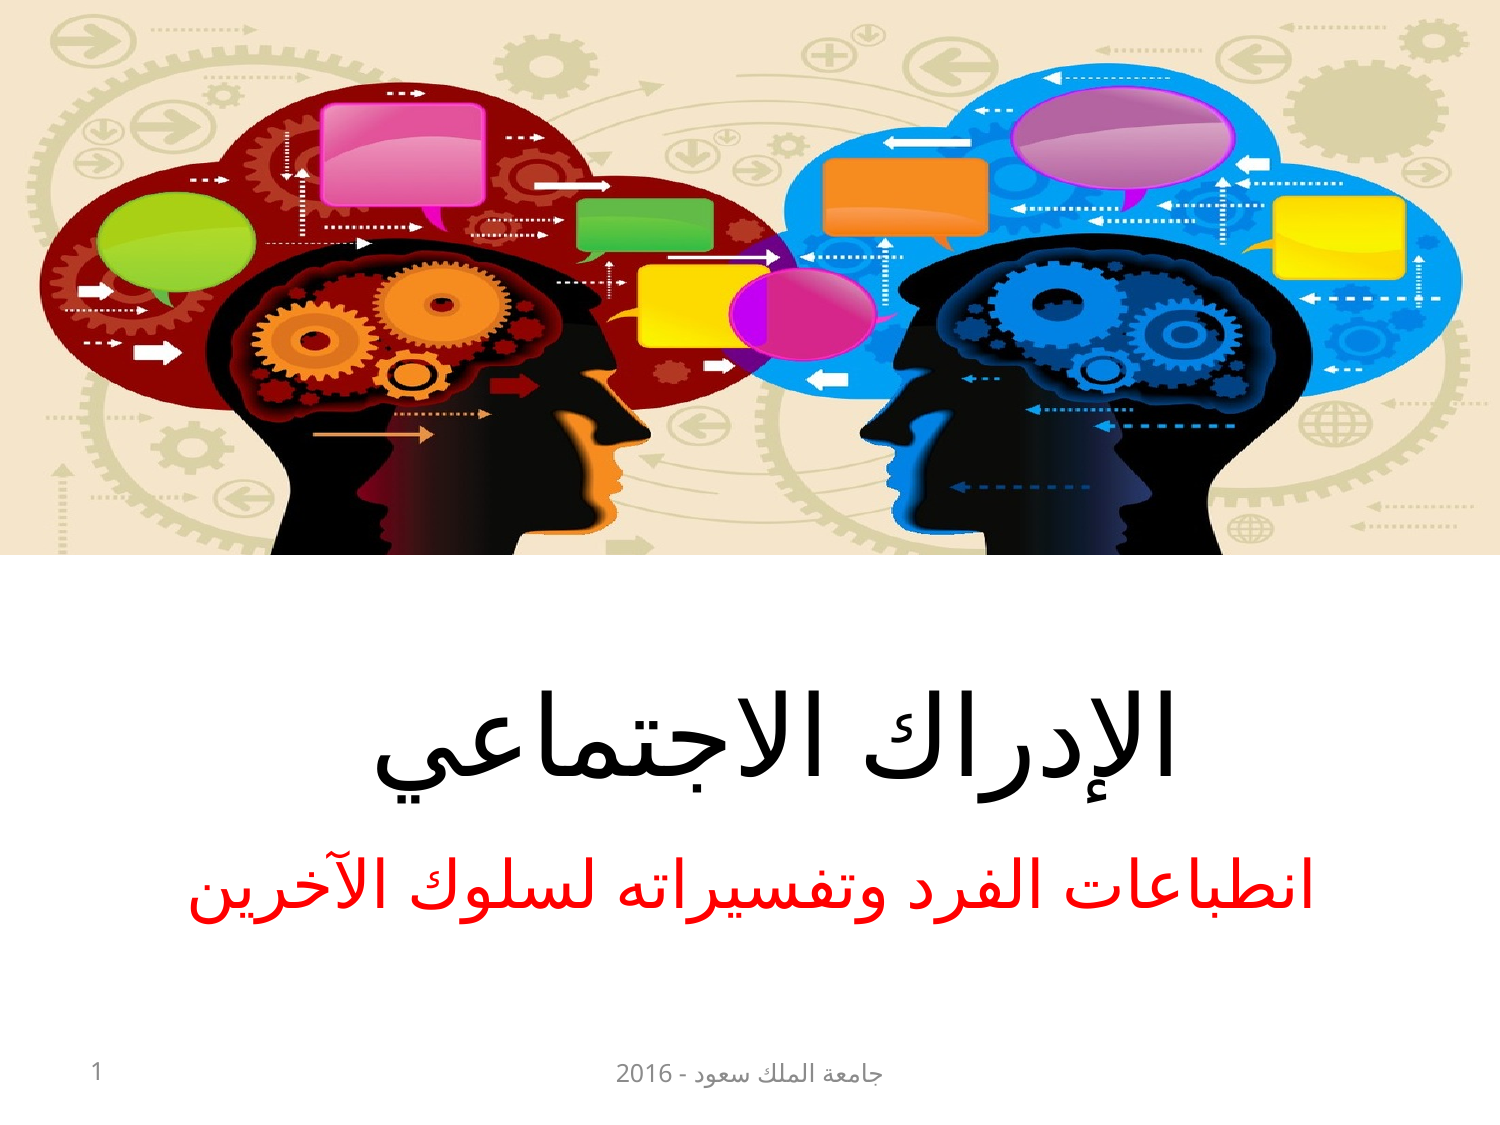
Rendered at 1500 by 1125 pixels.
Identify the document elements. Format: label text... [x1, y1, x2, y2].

slide_number 1 [75, 1042, 425, 1103]
text_box الإدراك الاجتماعي [136, 656, 1388, 834]
footer جامعة الملك سعود - 2016 [512, 1042, 988, 1103]
text_box انطباعات الفرد وتفسيراته لسلوك الآخرين [41, 834, 1464, 982]
picture [0, 0, 1500, 555]
